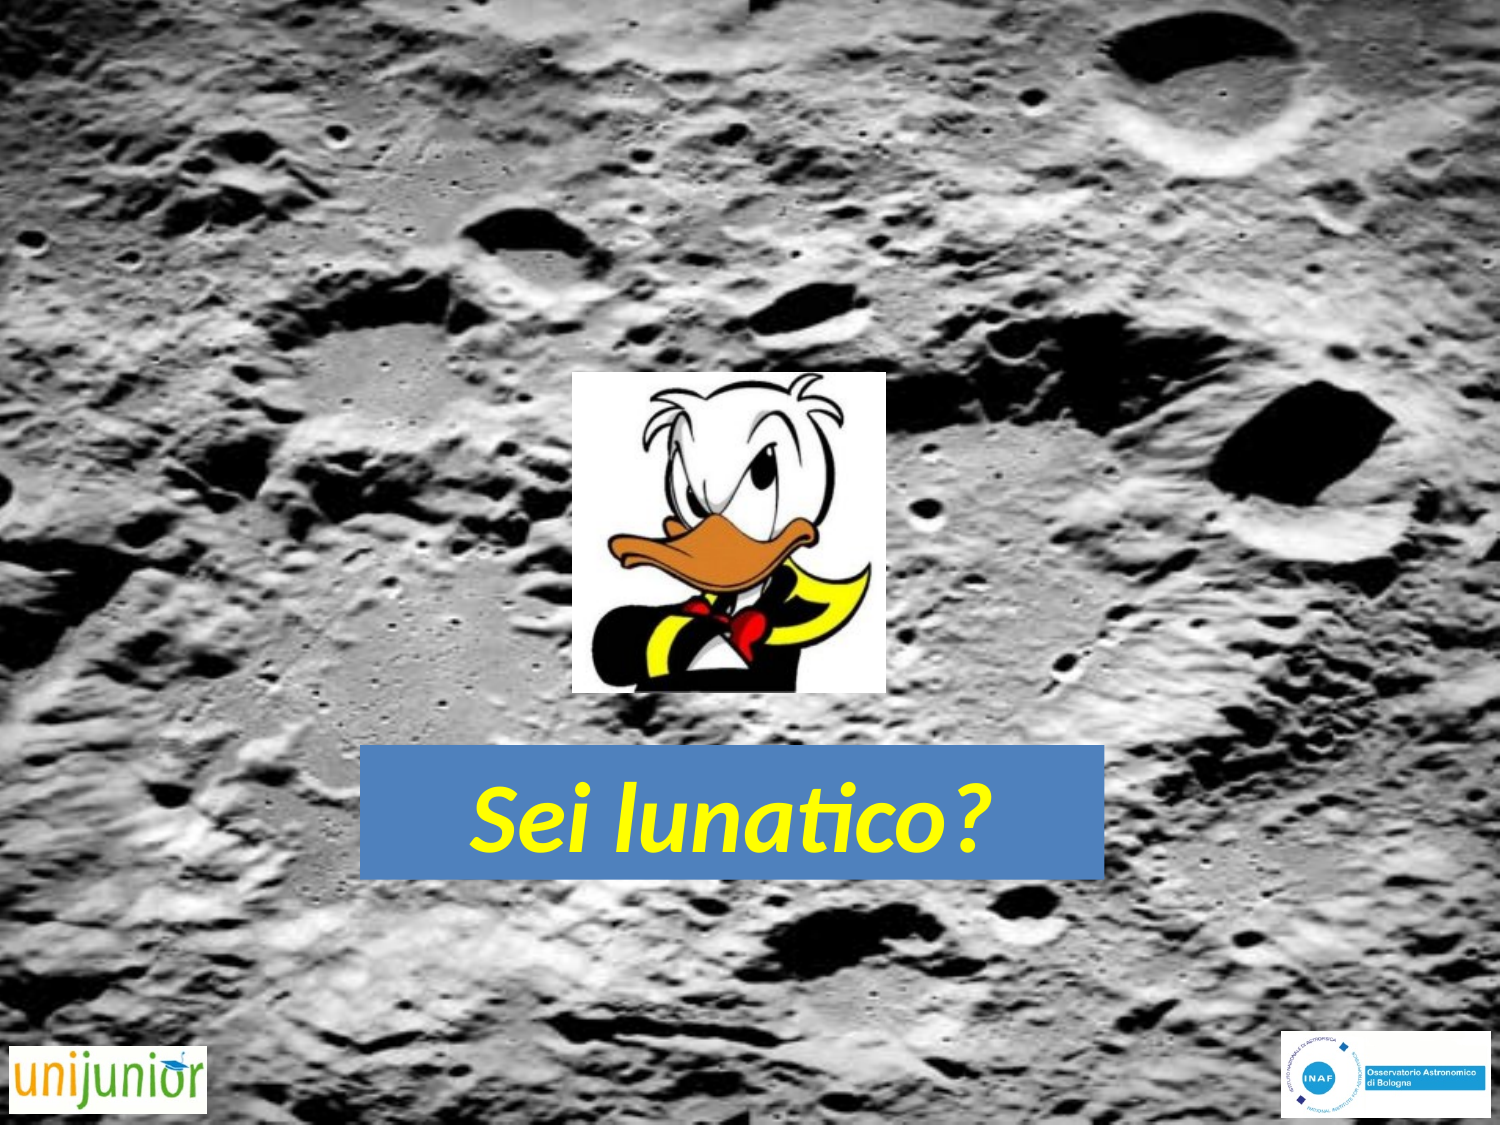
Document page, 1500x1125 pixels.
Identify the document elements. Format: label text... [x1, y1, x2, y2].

text_box Sei lunatico? [360, 745, 1105, 880]
picture [0, 0, 1500, 1125]
